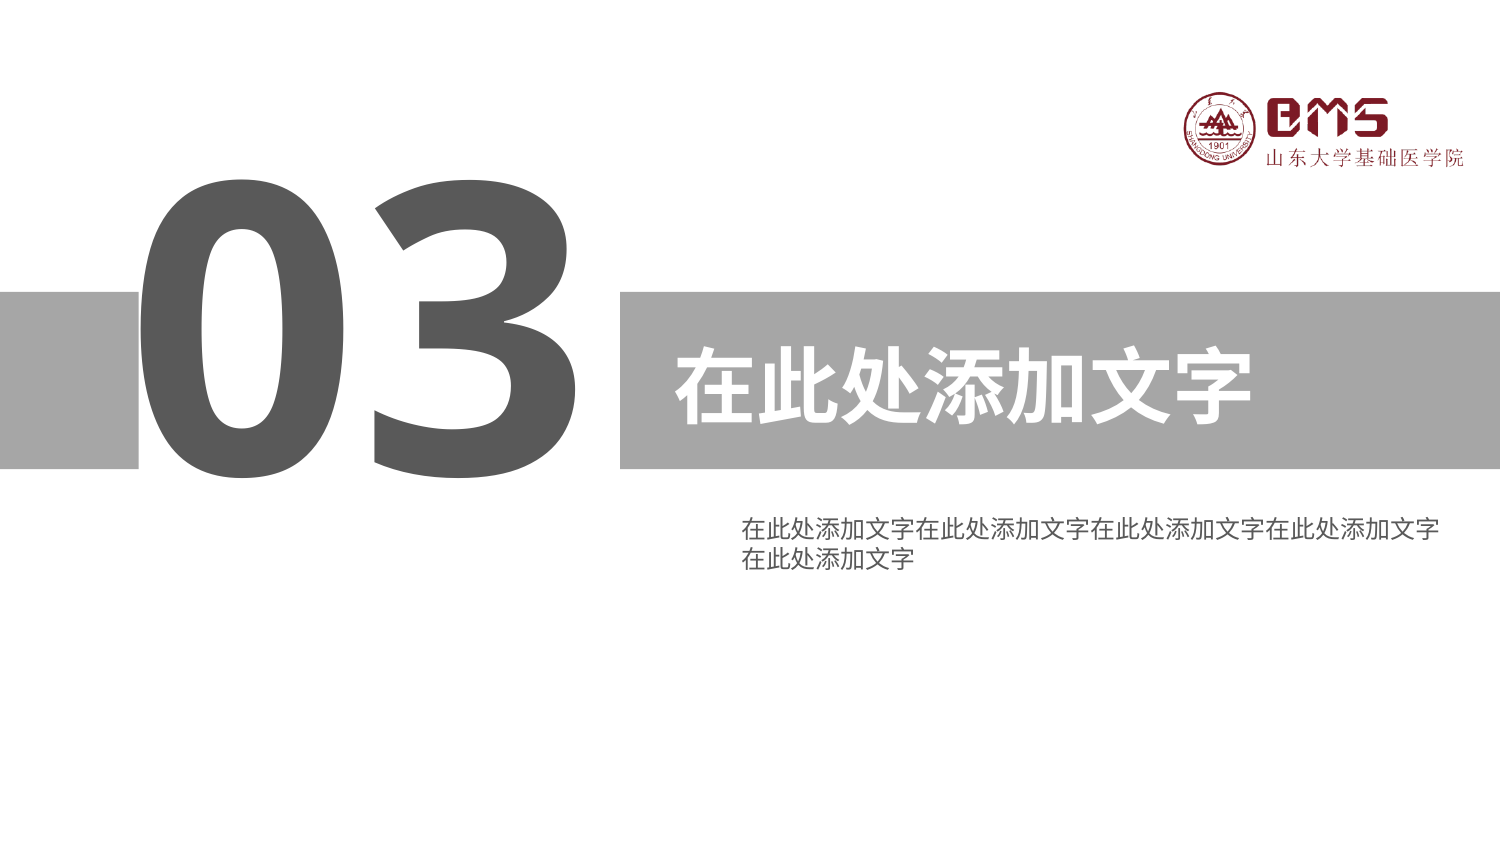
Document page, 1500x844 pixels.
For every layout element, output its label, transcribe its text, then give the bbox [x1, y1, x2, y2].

text_box 在此处添加文字在此处添加文字在此处添加文字在此处添加文字 在此处添加文字 [726, 506, 1459, 581]
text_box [619, 291, 1500, 470]
text_box [0, 290, 112, 471]
picture [1163, 74, 1500, 203]
text_box 03 [112, 60, 812, 563]
